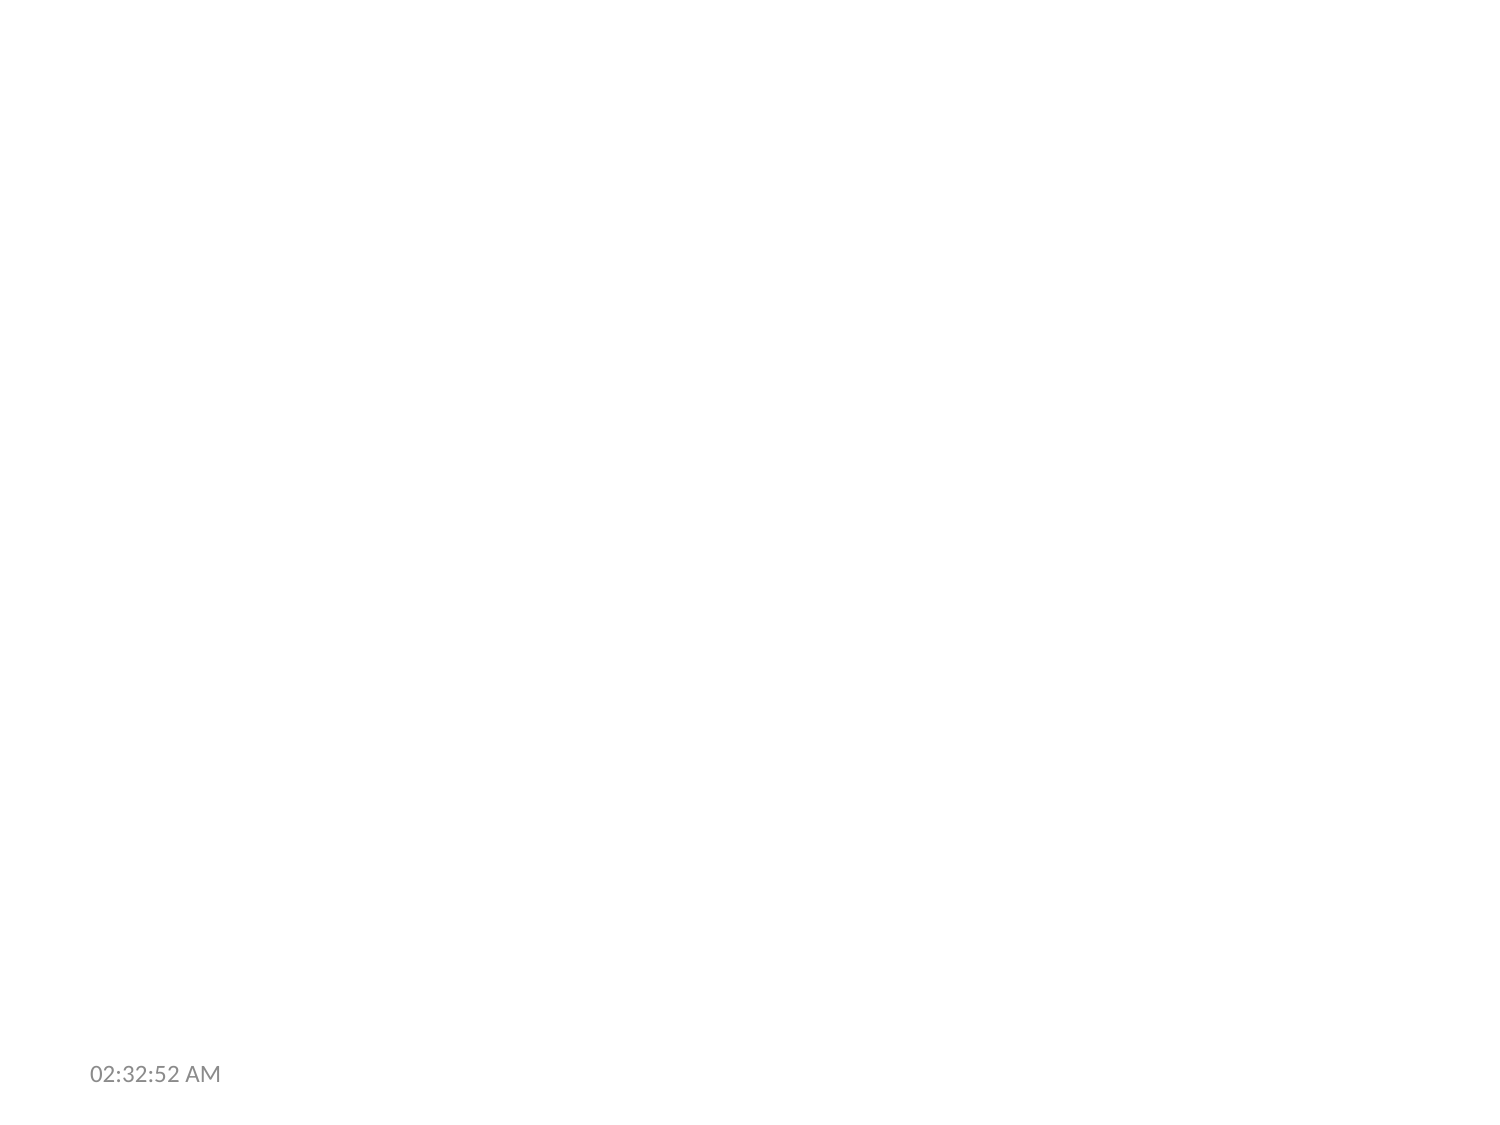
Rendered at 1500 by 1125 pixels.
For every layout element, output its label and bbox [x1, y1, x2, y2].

slide_number [75, 1042, 425, 1103]
